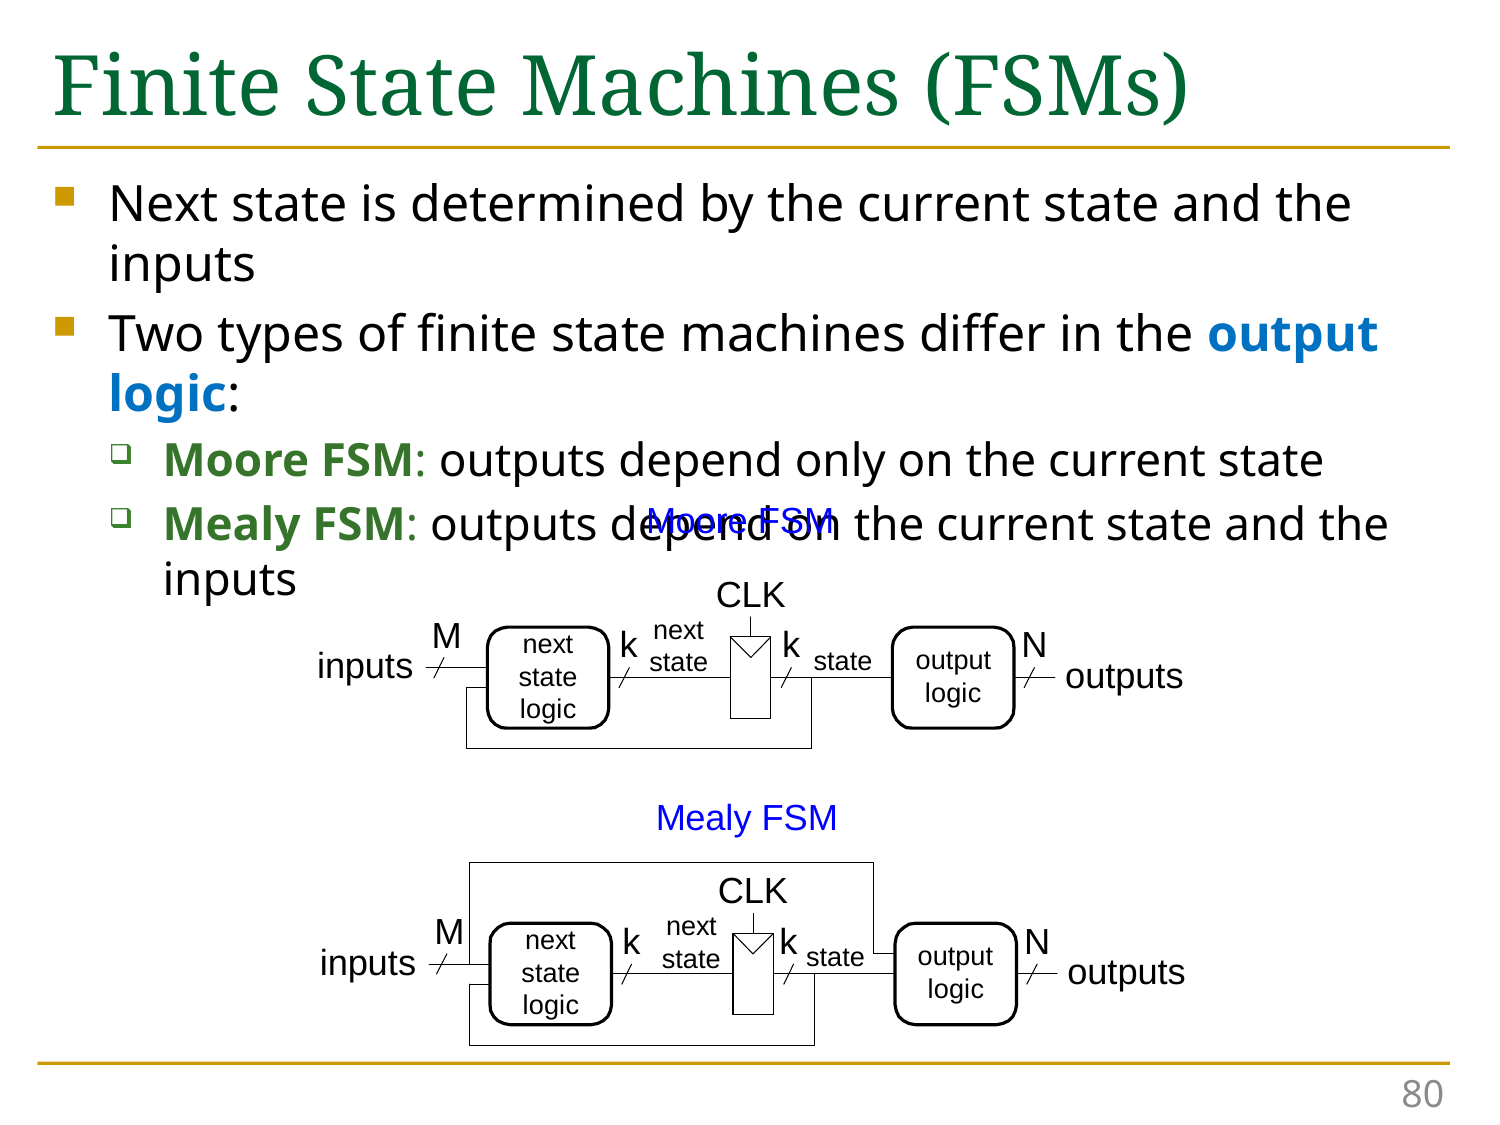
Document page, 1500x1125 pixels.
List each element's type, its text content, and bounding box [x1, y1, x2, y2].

list Next state is determined by the current state and the inputs Two types of finite state machines differ in the output logic: Moore FSM: outputs depend only on the current state Mealy FSM: outputs depend on the current state and the inputs [37, 163, 1450, 1016]
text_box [287, 477, 1213, 1051]
slide_number 80 [1121, 1066, 1460, 1125]
title Finite State Machines (FSMs) [37, 24, 1450, 163]
